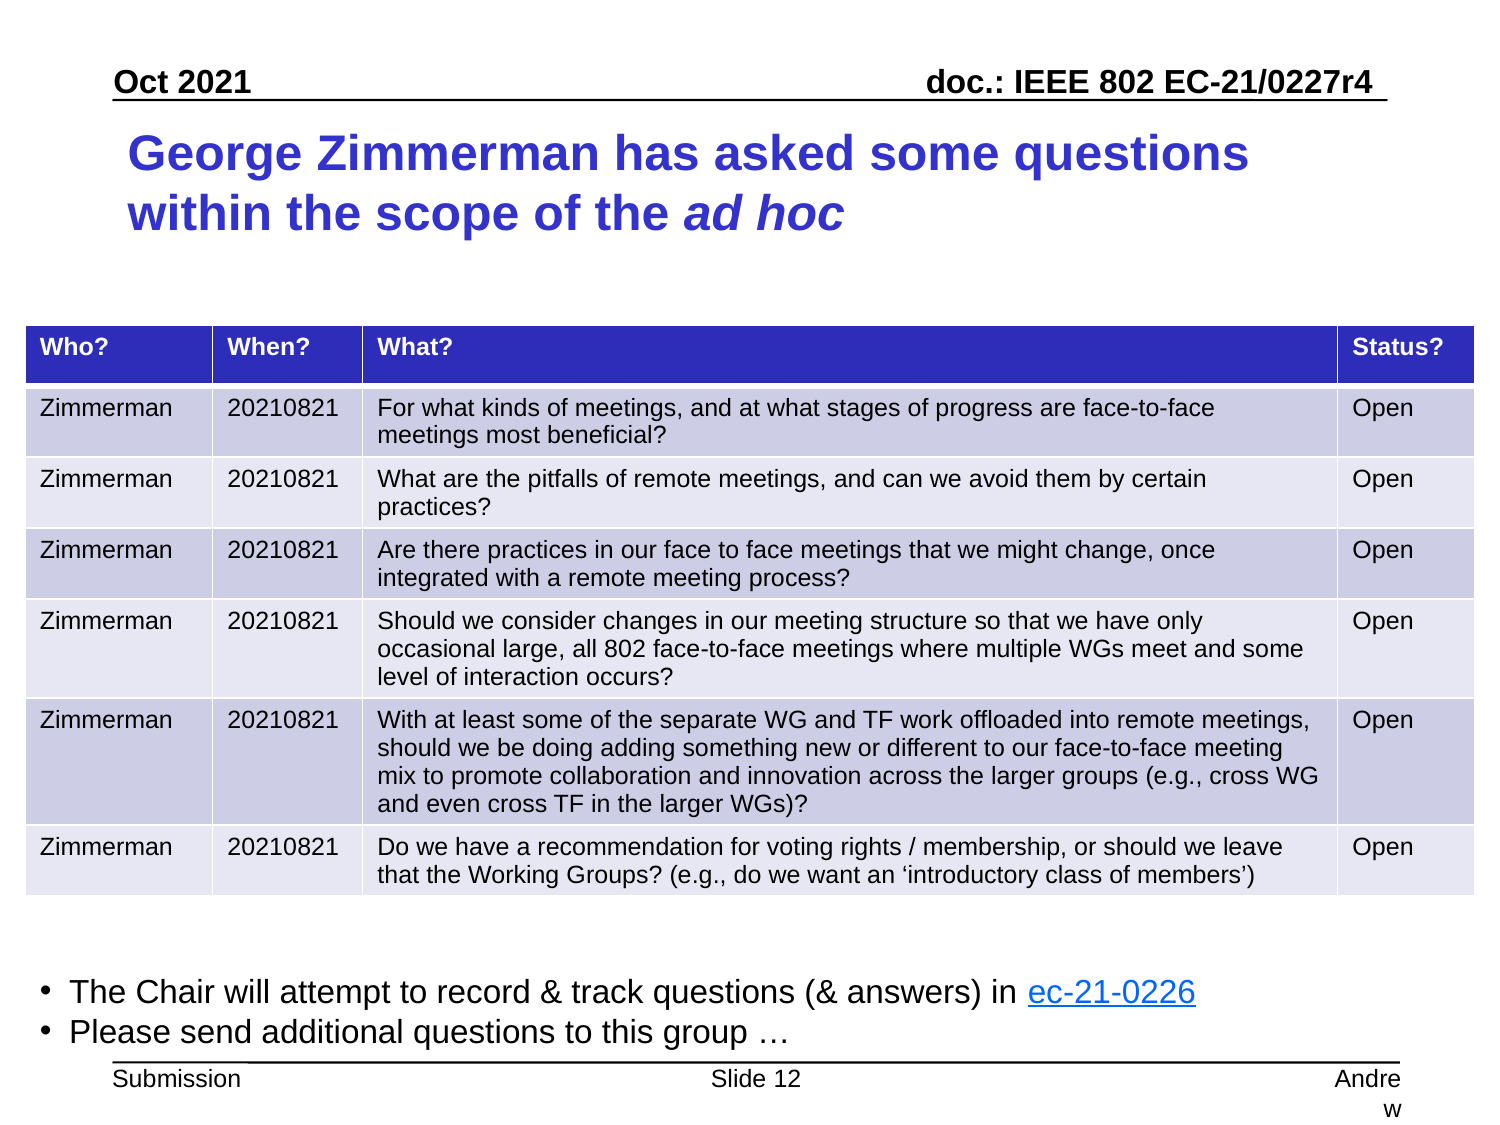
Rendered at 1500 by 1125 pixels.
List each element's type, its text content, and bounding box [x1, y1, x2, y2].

table_cell 20210821 [213, 699, 362, 824]
table_cell Should we consider changes in our meeting structure so that we have only occasional large, all 802 face-to-face meetings where multiple WGs meet and some level of interaction occurs? [363, 600, 1337, 697]
text_box The Chair will attempt to record & track questions (& answers) in ec-21-0226 Please send additional questions to this group … [24, 962, 1475, 1025]
table_header Who? [26, 326, 212, 383]
table_cell Zimmerman [26, 826, 212, 895]
table_cell Are there practices in our face to face meetings that we might change, once integrated with a remote meeting process? [363, 529, 1337, 598]
table_cell Open [1338, 389, 1474, 456]
table_cell Zimmerman [26, 458, 212, 527]
table_cell 20210821 [213, 600, 362, 697]
table_cell 20210821 [213, 458, 362, 527]
table_cell Open [1338, 458, 1474, 527]
table_cell Zimmerman [26, 529, 212, 598]
table_cell Open [1338, 600, 1474, 697]
table_header When? [213, 326, 362, 383]
table_cell What are the pitfalls of remote meetings, and can we avoid them by certain practices? [363, 458, 1337, 527]
table_cell For what kinds of meetings, and at what stages of progress are face-to-face meetings most beneficial? [363, 389, 1337, 456]
table_header What? [363, 326, 1337, 383]
table_cell 20210821 [213, 529, 362, 598]
title George Zimmerman has asked some questions within the scope of the ad hoc [112, 112, 1388, 288]
slide_number Slide 12 [709, 1061, 803, 1093]
table_cell Do we have a recommendation for voting rights / membership, or should we leave that the Working Groups? (e.g., do we want an ‘introductory class of members’) [363, 826, 1337, 895]
table_cell Zimmerman [26, 600, 212, 697]
table_cell Zimmerman [26, 699, 212, 824]
table_cell 20210821 [213, 389, 362, 456]
table_header Status? [1338, 326, 1474, 383]
table_cell 20210821 [213, 826, 362, 895]
table_cell Zimmerman [26, 389, 212, 456]
footer Andrew Myles, Cisco [1320, 1061, 1402, 1093]
table_cell Open [1338, 826, 1474, 895]
table_cell Open [1338, 699, 1474, 824]
table_cell Open [1338, 529, 1474, 598]
table_cell With at least some of the separate WG and TF work offloaded into remote meetings, should we be doing adding something new or different to our face-to-face meeting mix to promote collaboration and innovation across the larger groups (e.g., cross WG and even cross TF in the larger WGs)? [363, 699, 1337, 824]
